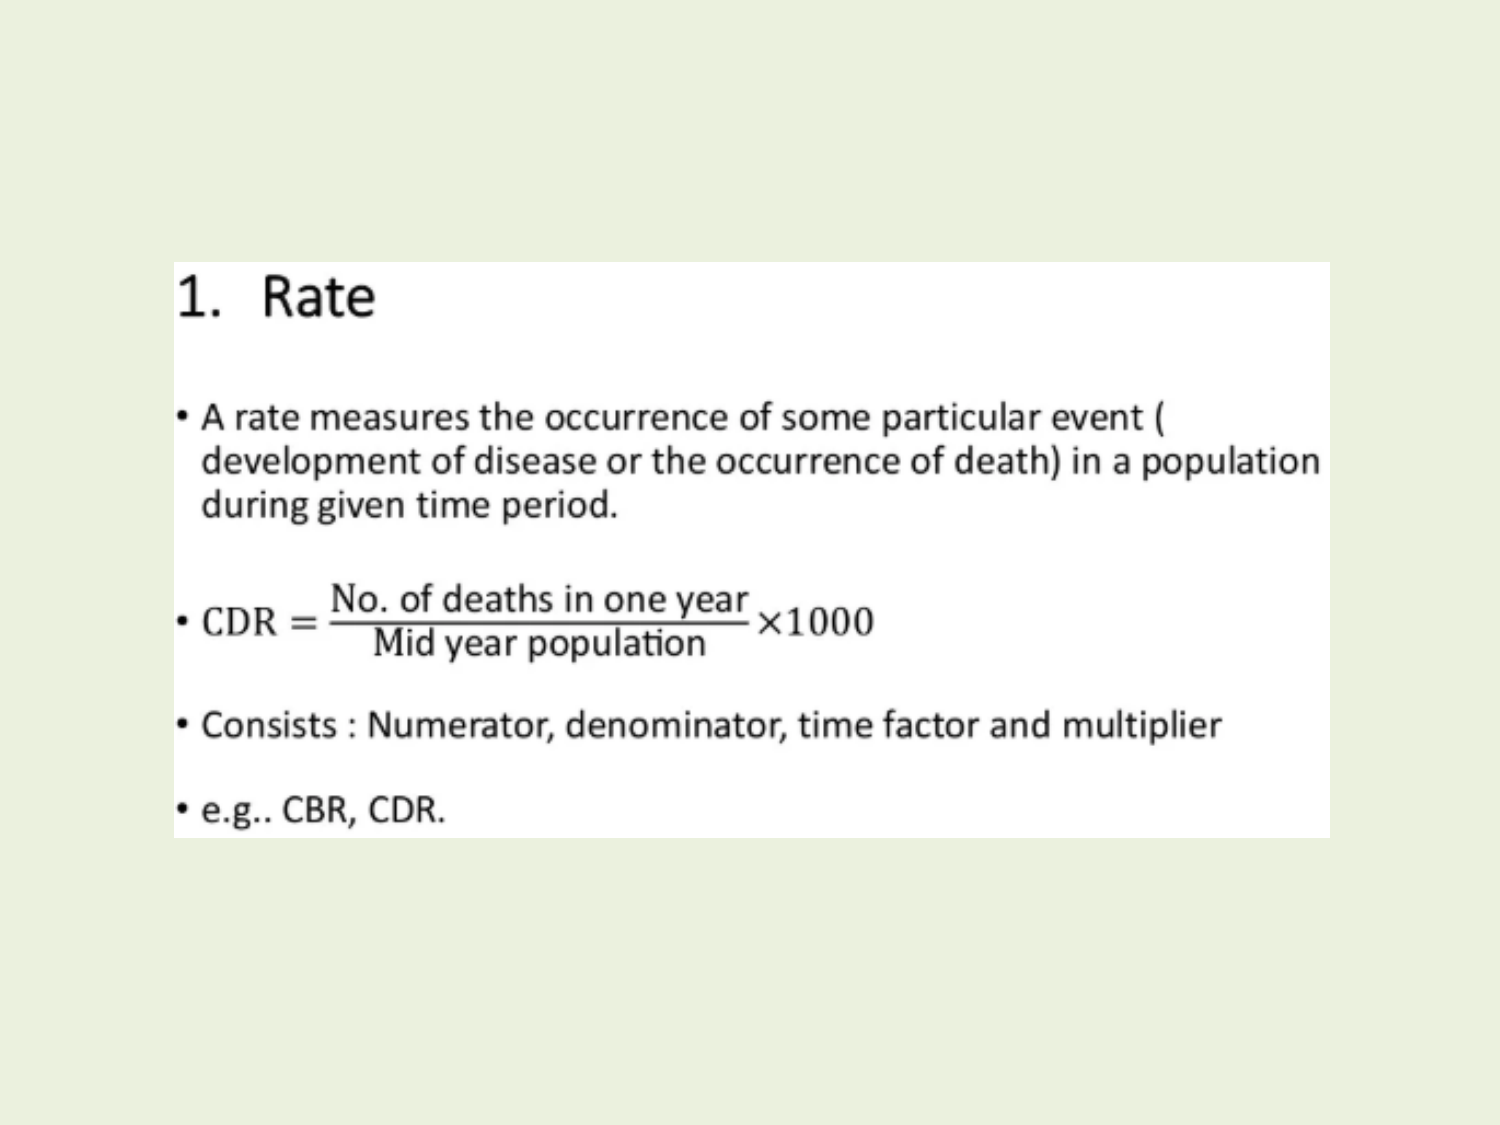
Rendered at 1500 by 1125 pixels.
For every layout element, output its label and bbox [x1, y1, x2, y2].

list [174, 262, 1330, 838]
